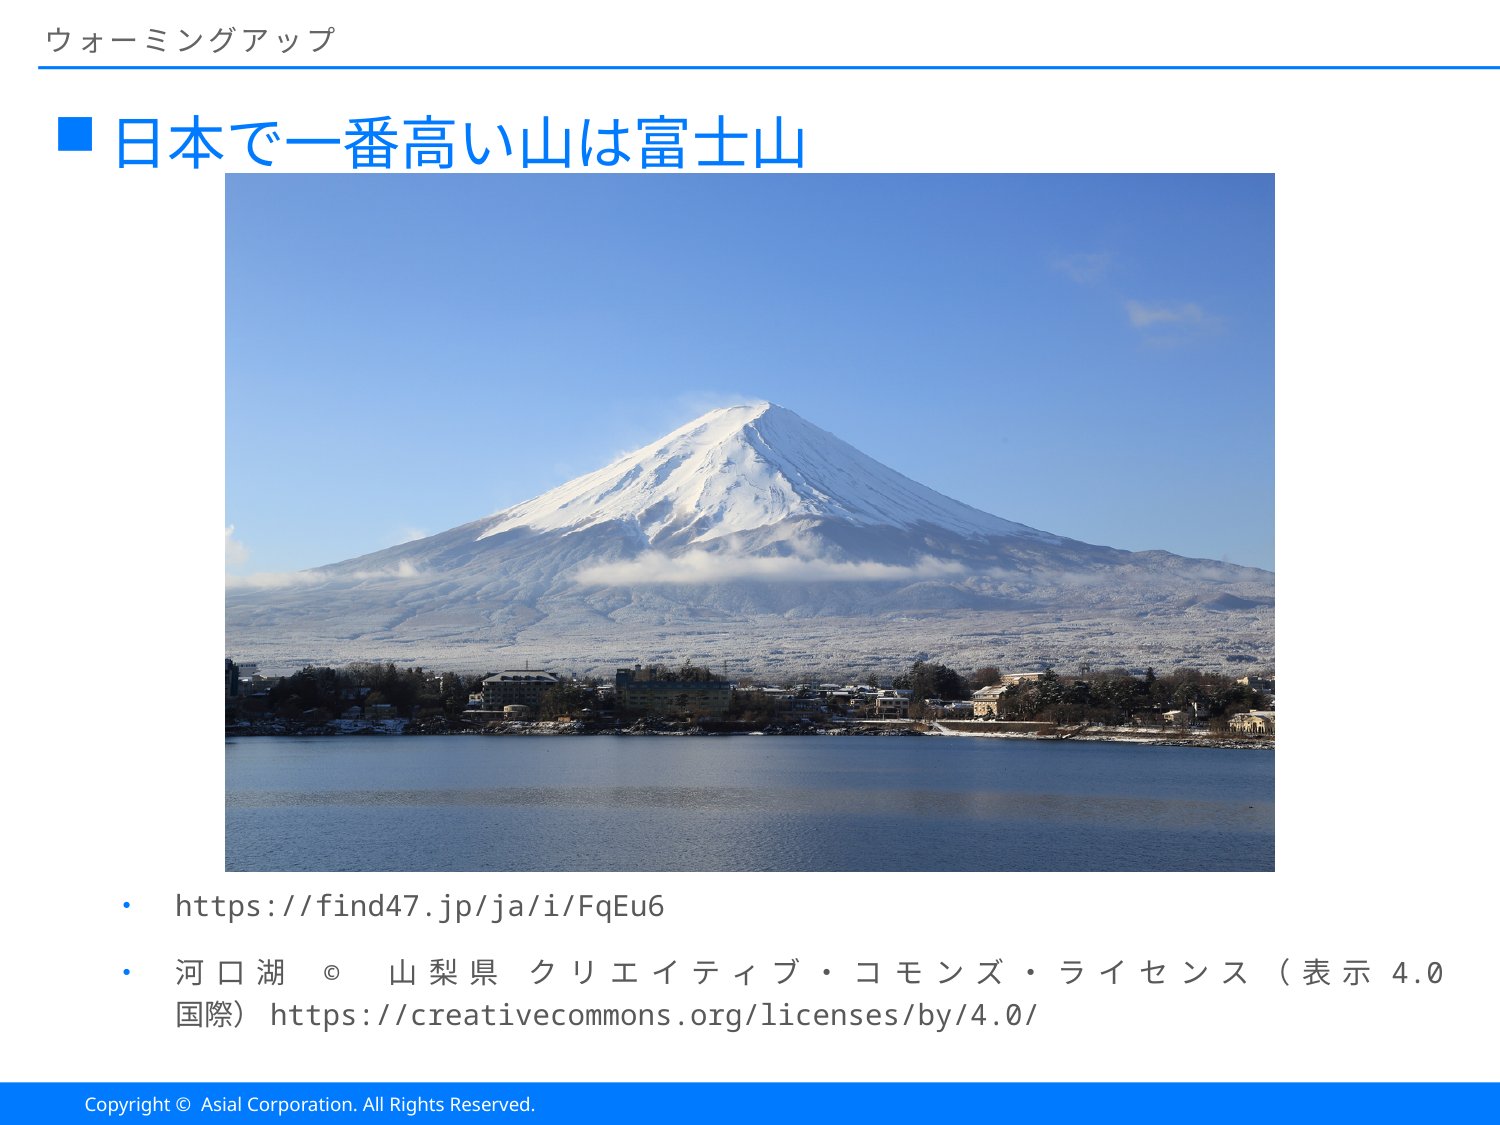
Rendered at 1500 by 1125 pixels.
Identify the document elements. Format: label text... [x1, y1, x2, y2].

list 日本で一番高い山は富士山 https://find47.jp/ja/i/FqEu6 河口湖 © 山梨県 クリエイティブ・コモンズ・ライセンス（表示4.0 国際）https://creativecommons.org/licenses/by/4.0/ [38, 84, 1459, 988]
title ウォーミングアップ [29, 7, 1223, 72]
picture [224, 173, 1275, 873]
